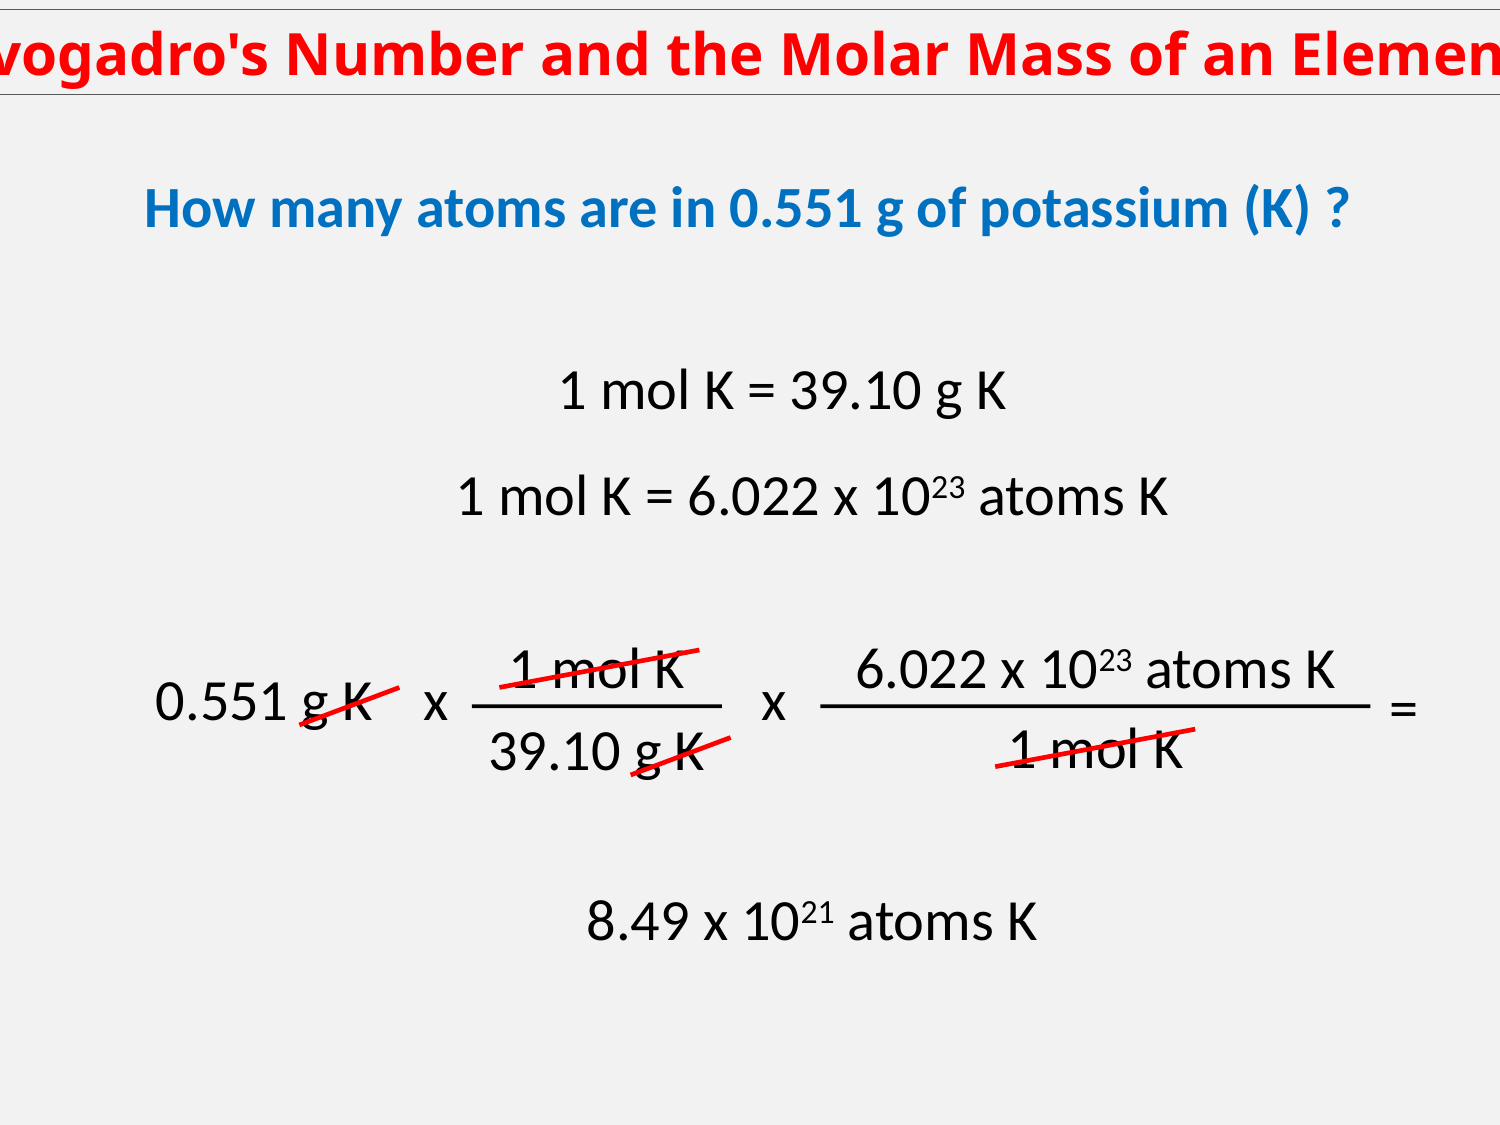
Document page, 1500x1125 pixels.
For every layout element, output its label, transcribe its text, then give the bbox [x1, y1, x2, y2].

text_box 0.551 g K [141, 654, 388, 740]
text_box How many atoms are in 0.551 g of potassium (K) ? [129, 161, 1368, 247]
text_box Avogadro's Number and the Molar Mass of an Element [0, 9, 1500, 95]
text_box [406, 622, 737, 790]
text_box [744, 623, 1437, 788]
text_box 1 mol K = 6.022 x 1023 atoms K [440, 450, 1184, 535]
text_box 1 mol K = 39.10 g K [542, 343, 1036, 429]
text_box 8.49 x 1021 atoms K [571, 875, 1053, 960]
